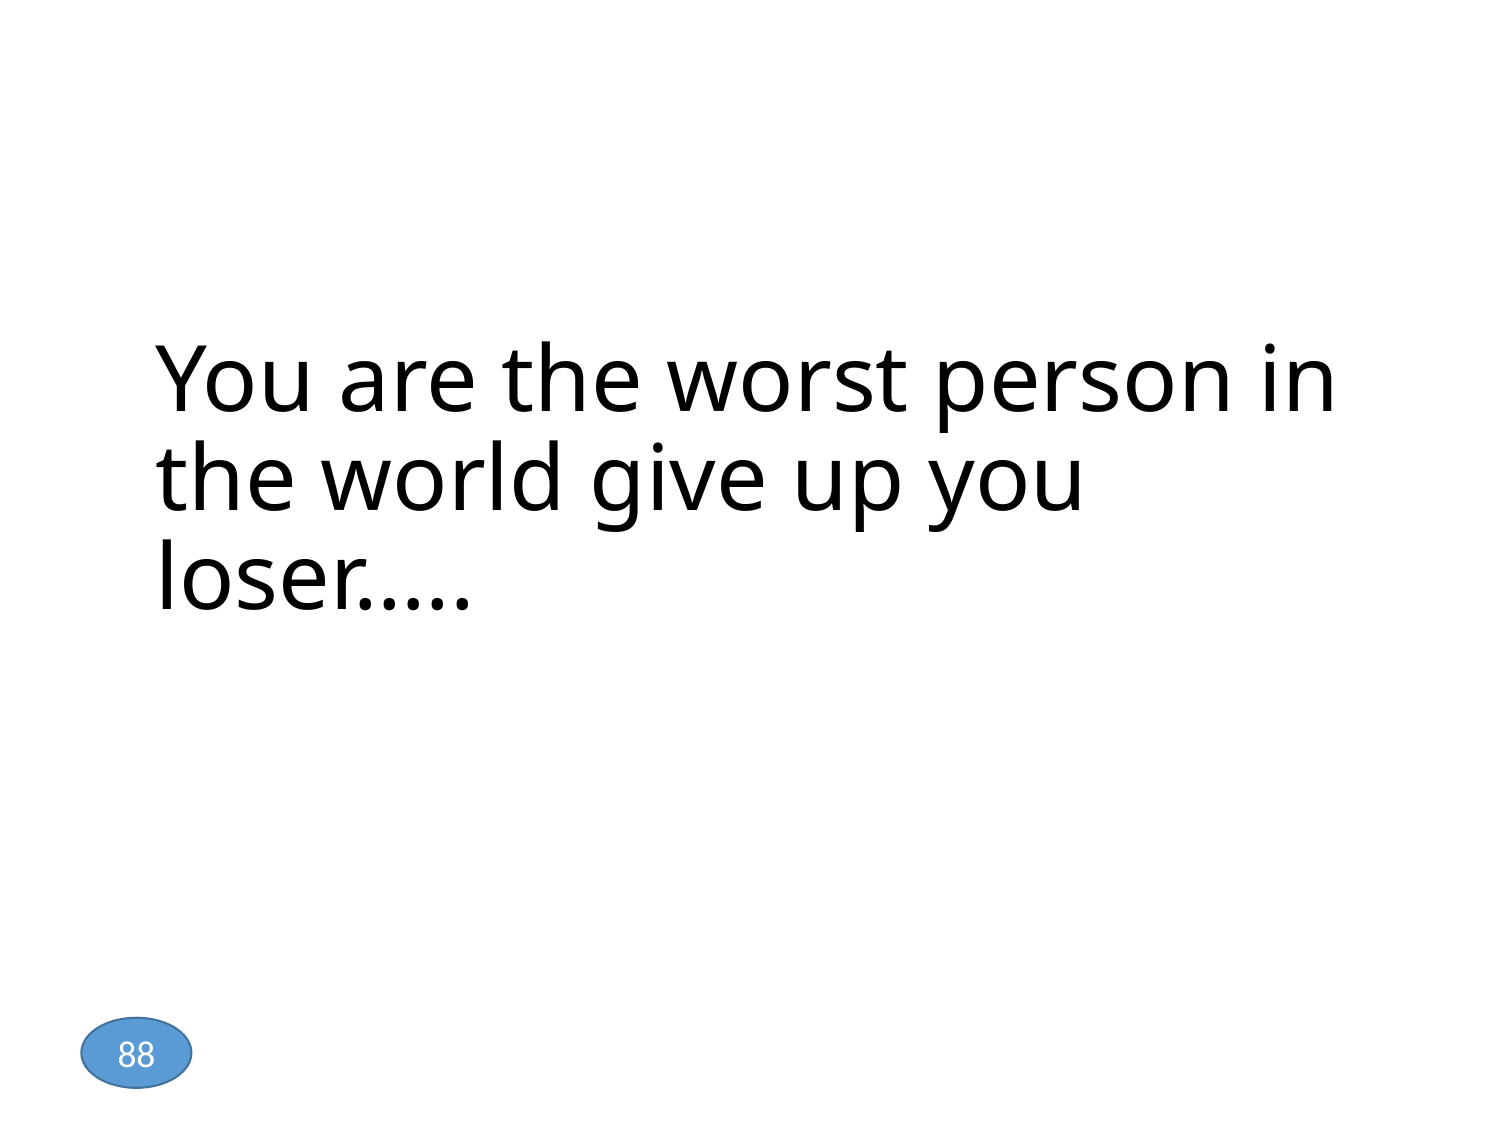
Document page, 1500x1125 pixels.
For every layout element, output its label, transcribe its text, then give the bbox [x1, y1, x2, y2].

title You are the worst person in the world give up you loser….. [140, 372, 1435, 590]
text_box 88 [80, 1016, 193, 1089]
